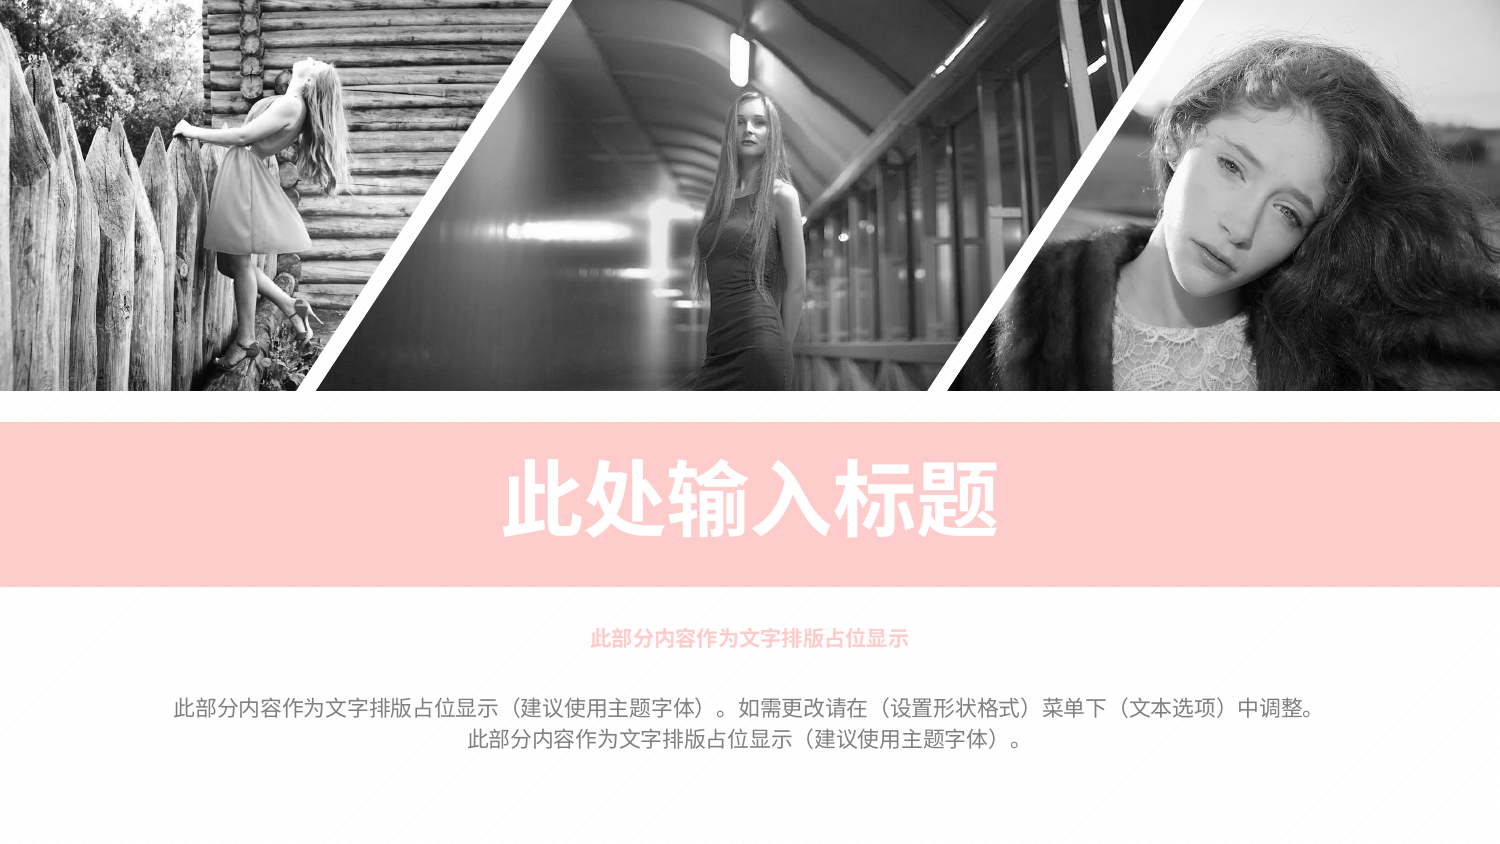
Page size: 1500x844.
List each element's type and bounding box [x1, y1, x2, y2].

text_box [0, 0, 1500, 762]
